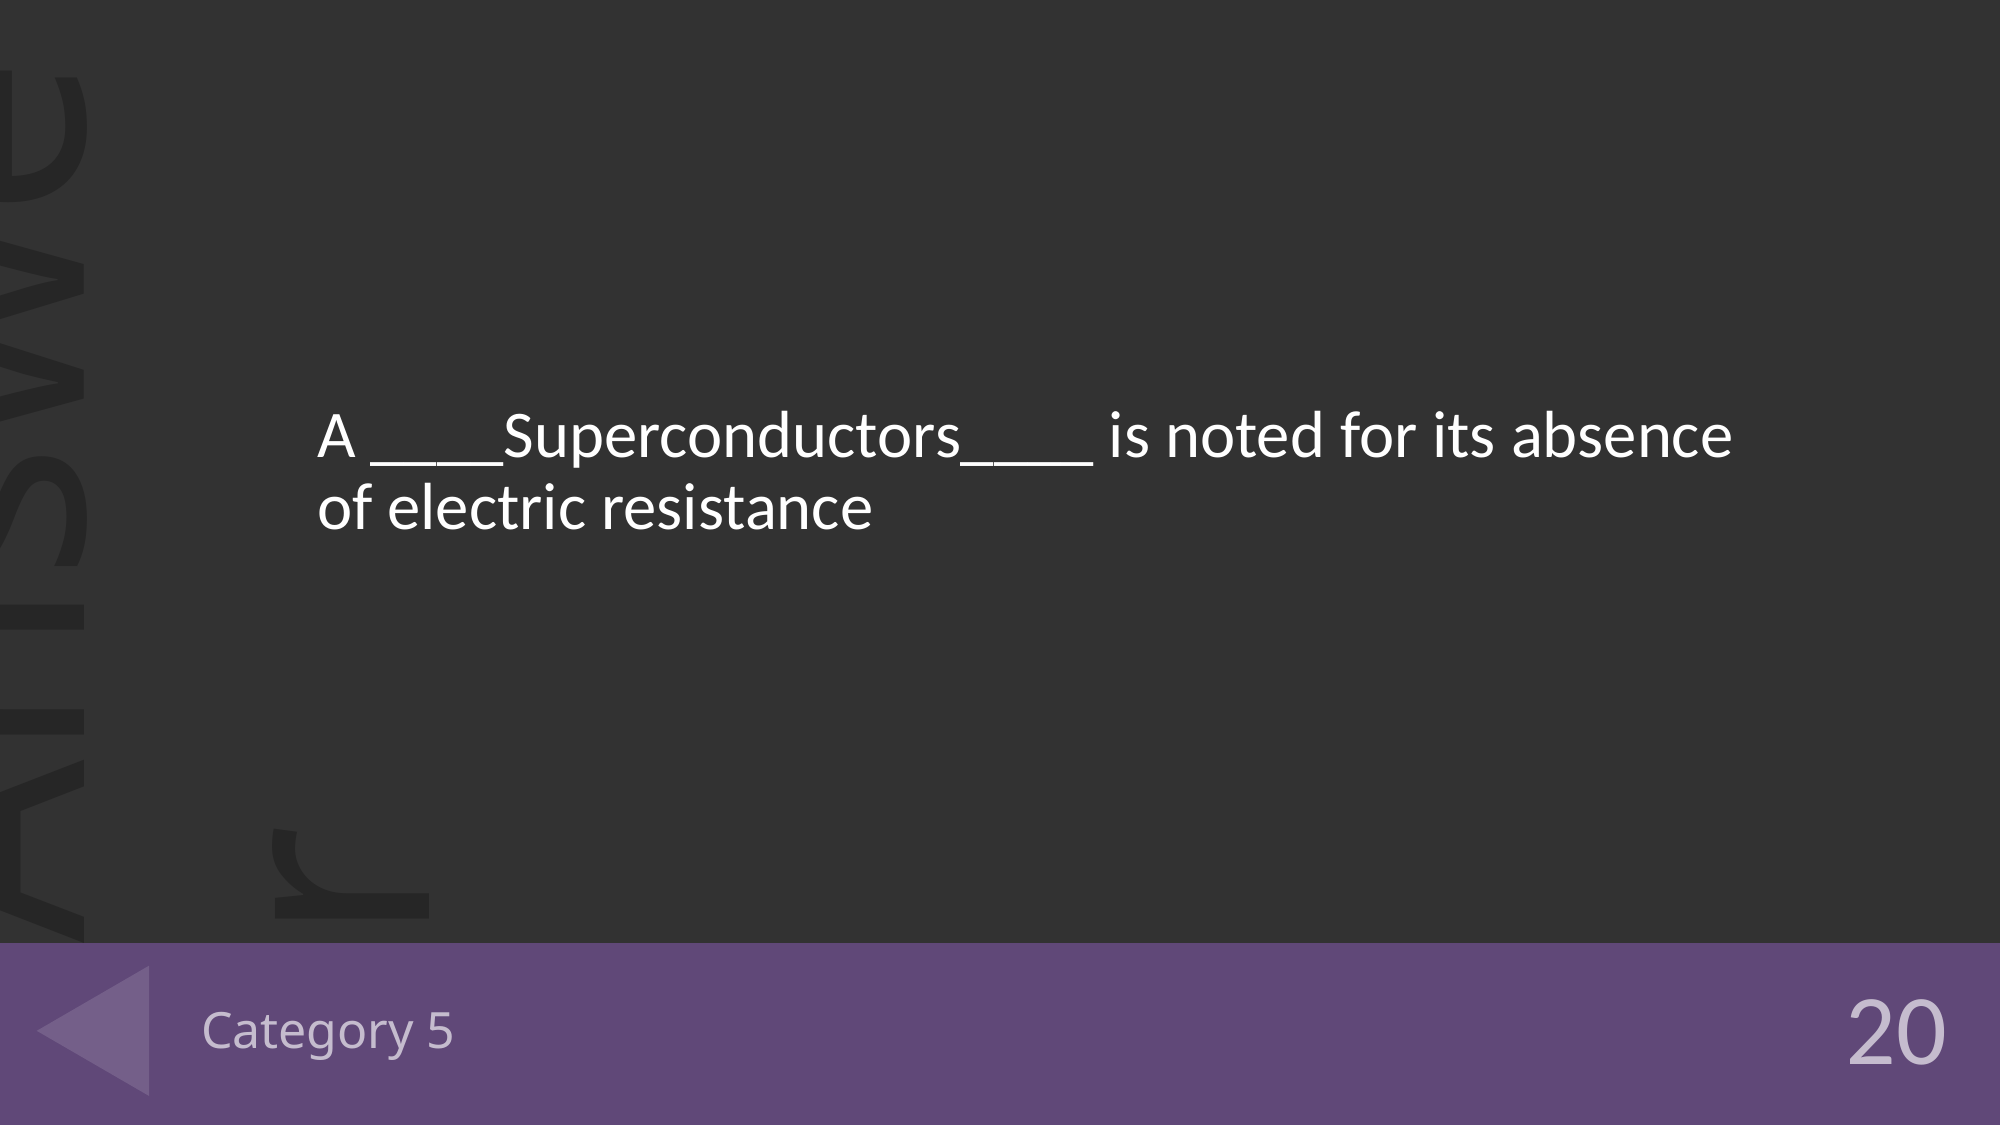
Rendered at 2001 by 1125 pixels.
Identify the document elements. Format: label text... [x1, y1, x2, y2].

list A ____Superconductors____ is noted for its absence of electric resistance [302, 307, 1760, 636]
title Category 5 [185, 967, 1494, 1097]
list 20 [1494, 967, 1963, 1097]
